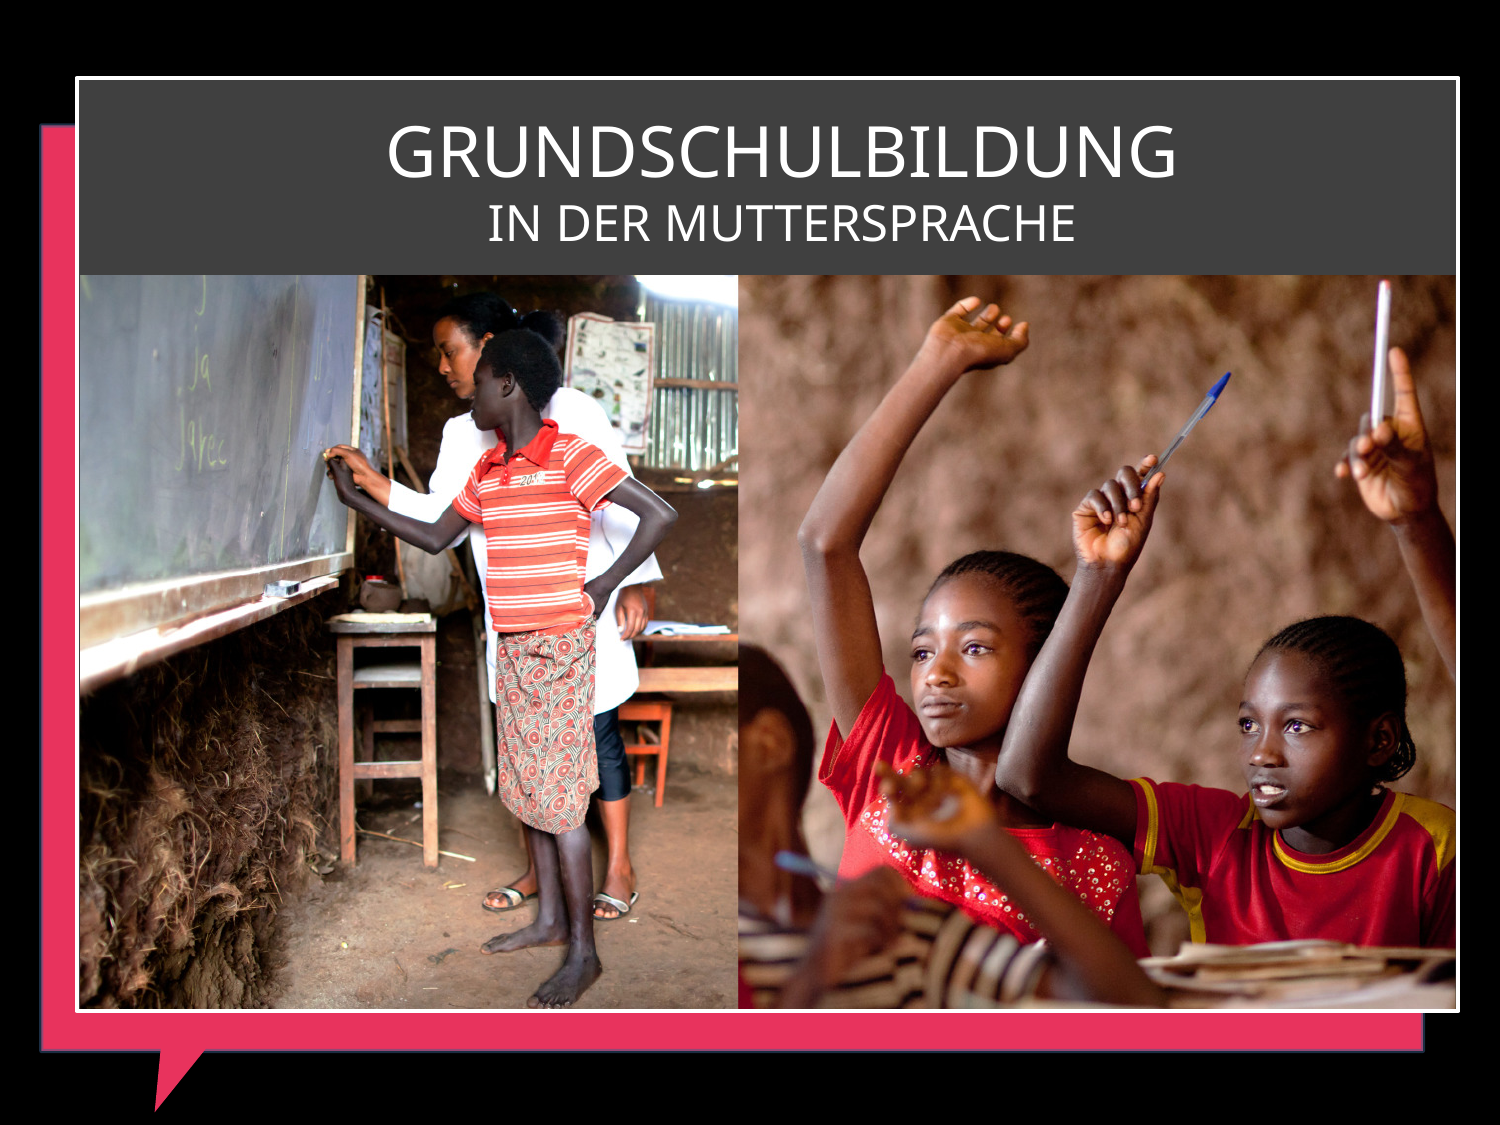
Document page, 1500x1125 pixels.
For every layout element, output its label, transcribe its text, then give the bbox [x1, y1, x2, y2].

text_box Grundschulbildung in der Muttersprache [100, 106, 1465, 916]
picture [79, 274, 1456, 1010]
